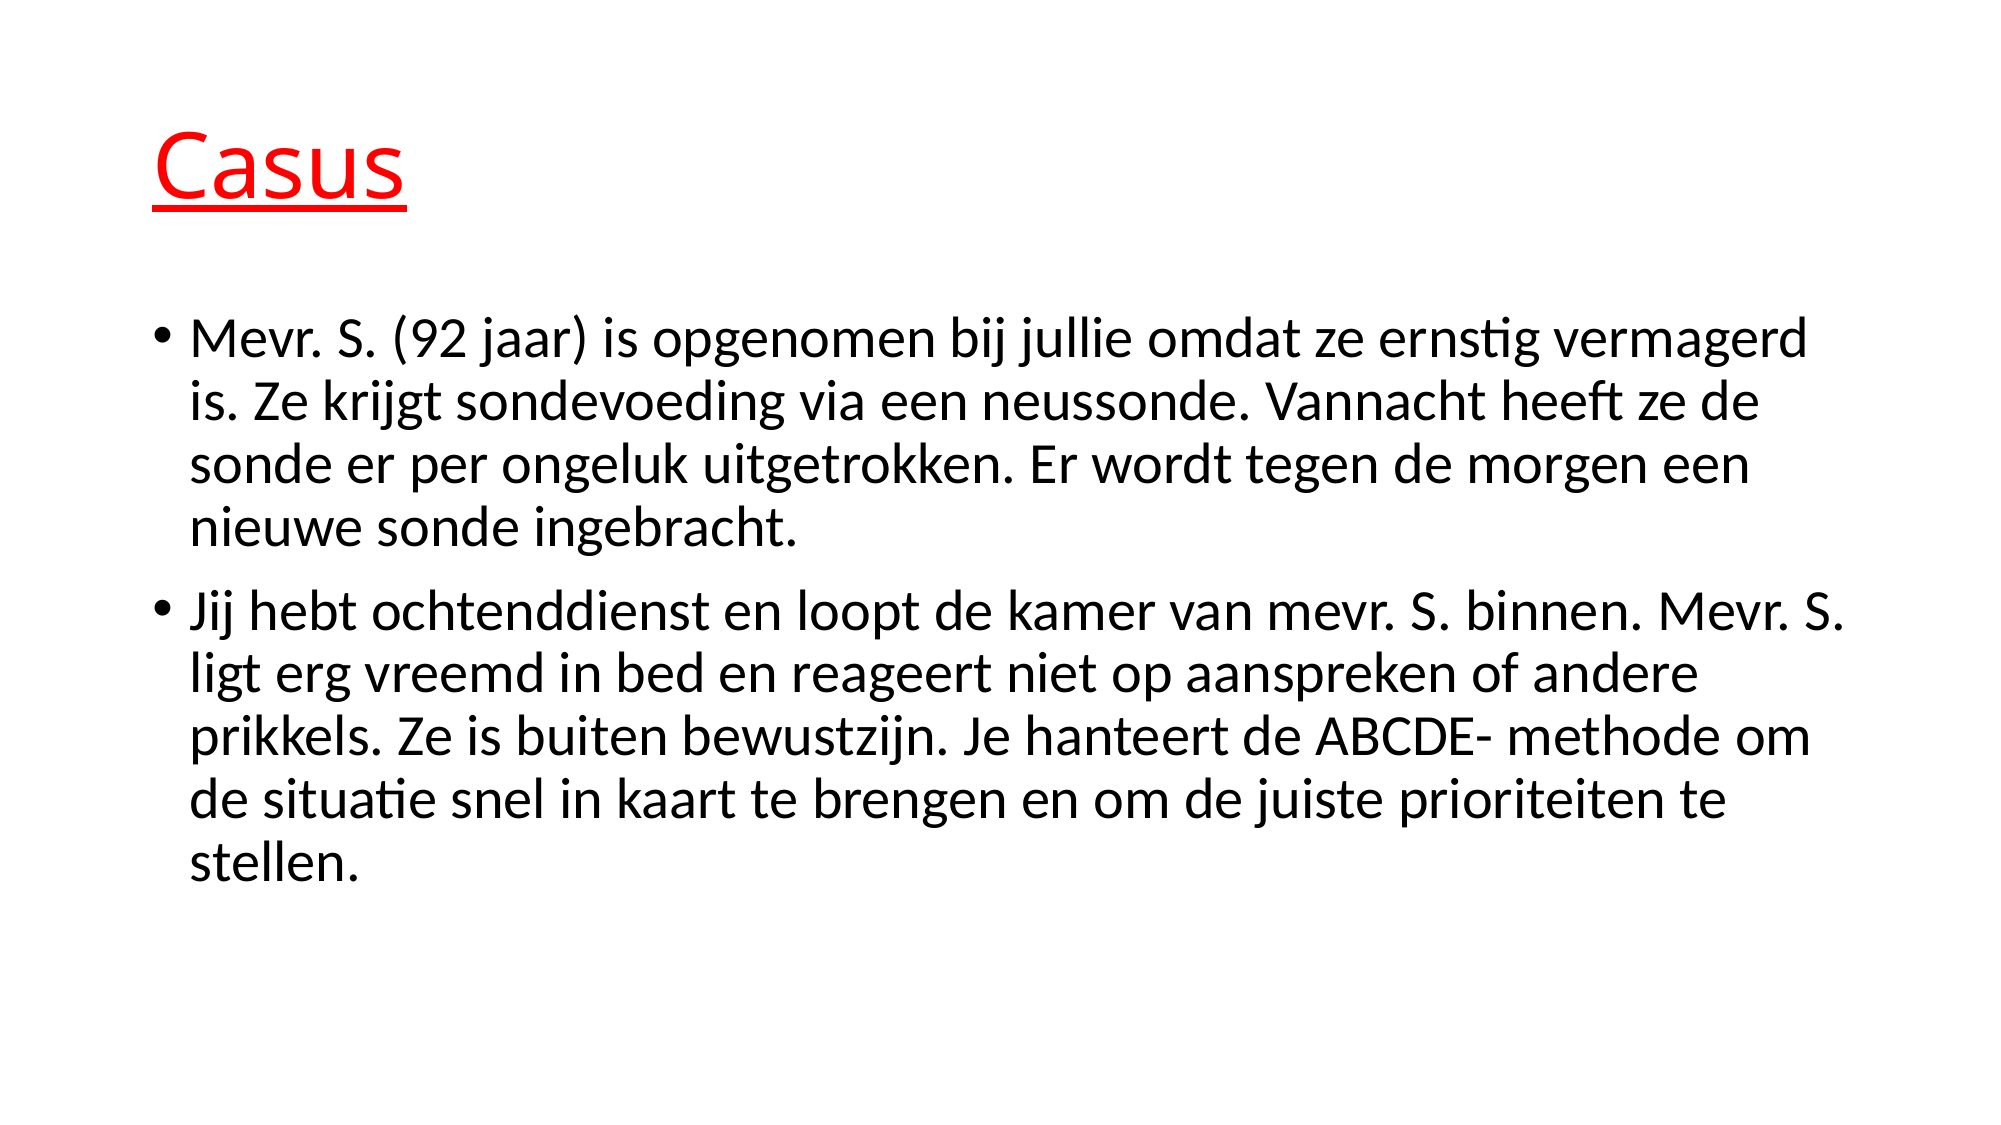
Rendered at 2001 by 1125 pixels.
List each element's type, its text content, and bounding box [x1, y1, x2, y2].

title Casus [137, 59, 1863, 278]
list Mevr. S. (92 jaar) is opgenomen bij jullie omdat ze ernstig vermagerd is. Ze krijgt sondevoeding via een neussonde. Vannacht heeft ze de sonde er per ongeluk uitgetrokken. Er wordt tegen de morgen een nieuwe sonde ingebracht. Jij hebt ochtenddienst en loopt de kamer van mevr. S. binnen. Mevr. S. ligt erg vreemd in bed en reageert niet op aanspreken of andere prikkels. Ze is buiten bewustzijn. Je hanteert de ABCDE- methode om de situatie snel in kaart te brengen en om de juiste prioriteiten te stellen. [137, 299, 1863, 1014]
